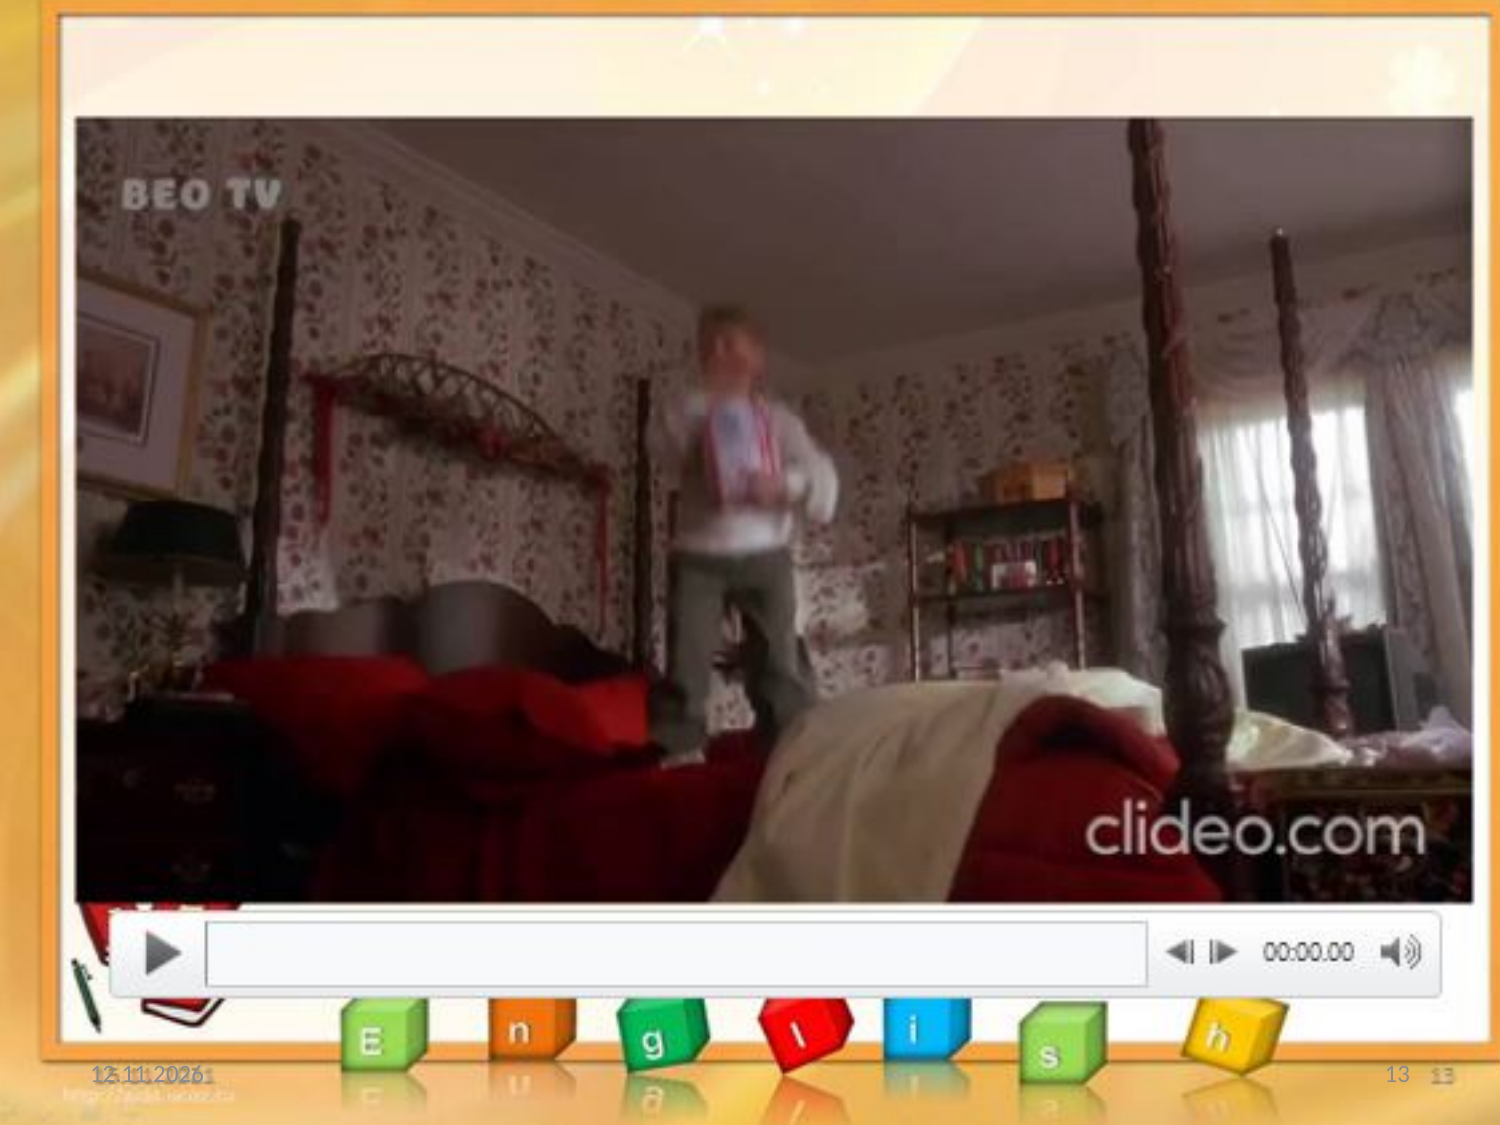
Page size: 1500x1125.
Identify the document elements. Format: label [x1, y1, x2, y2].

list [0, 0, 1500, 1125]
